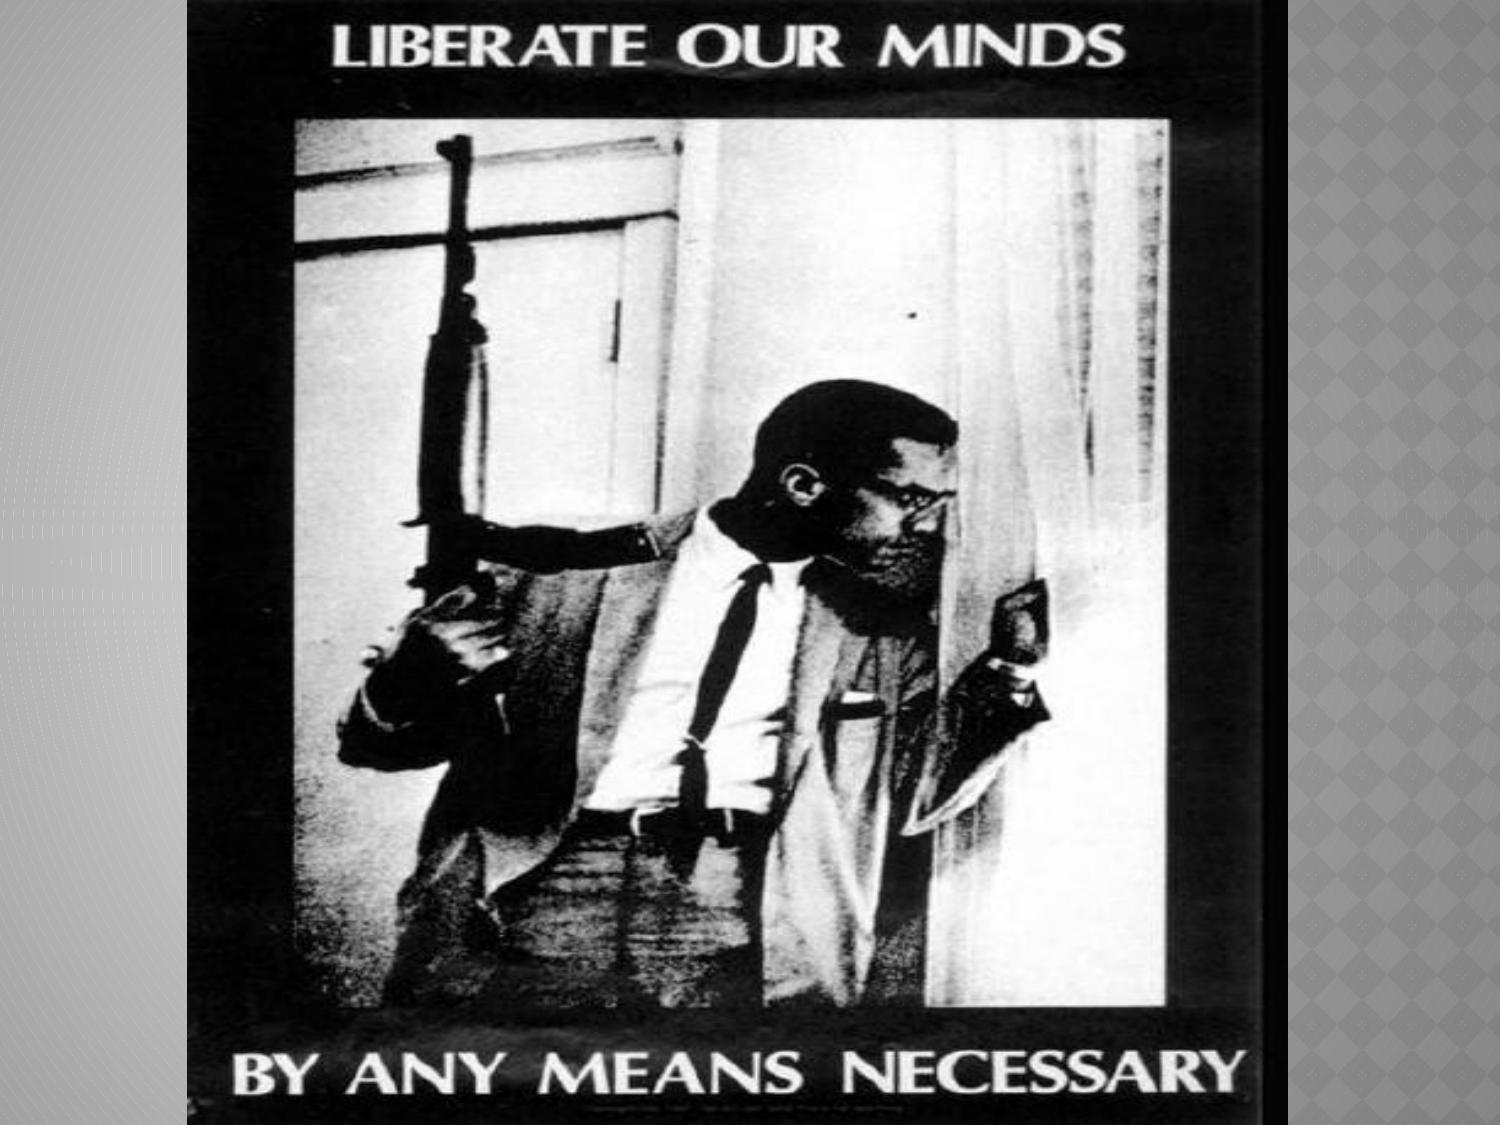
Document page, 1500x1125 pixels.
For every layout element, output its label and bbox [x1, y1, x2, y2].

picture [187, 0, 1288, 1125]
